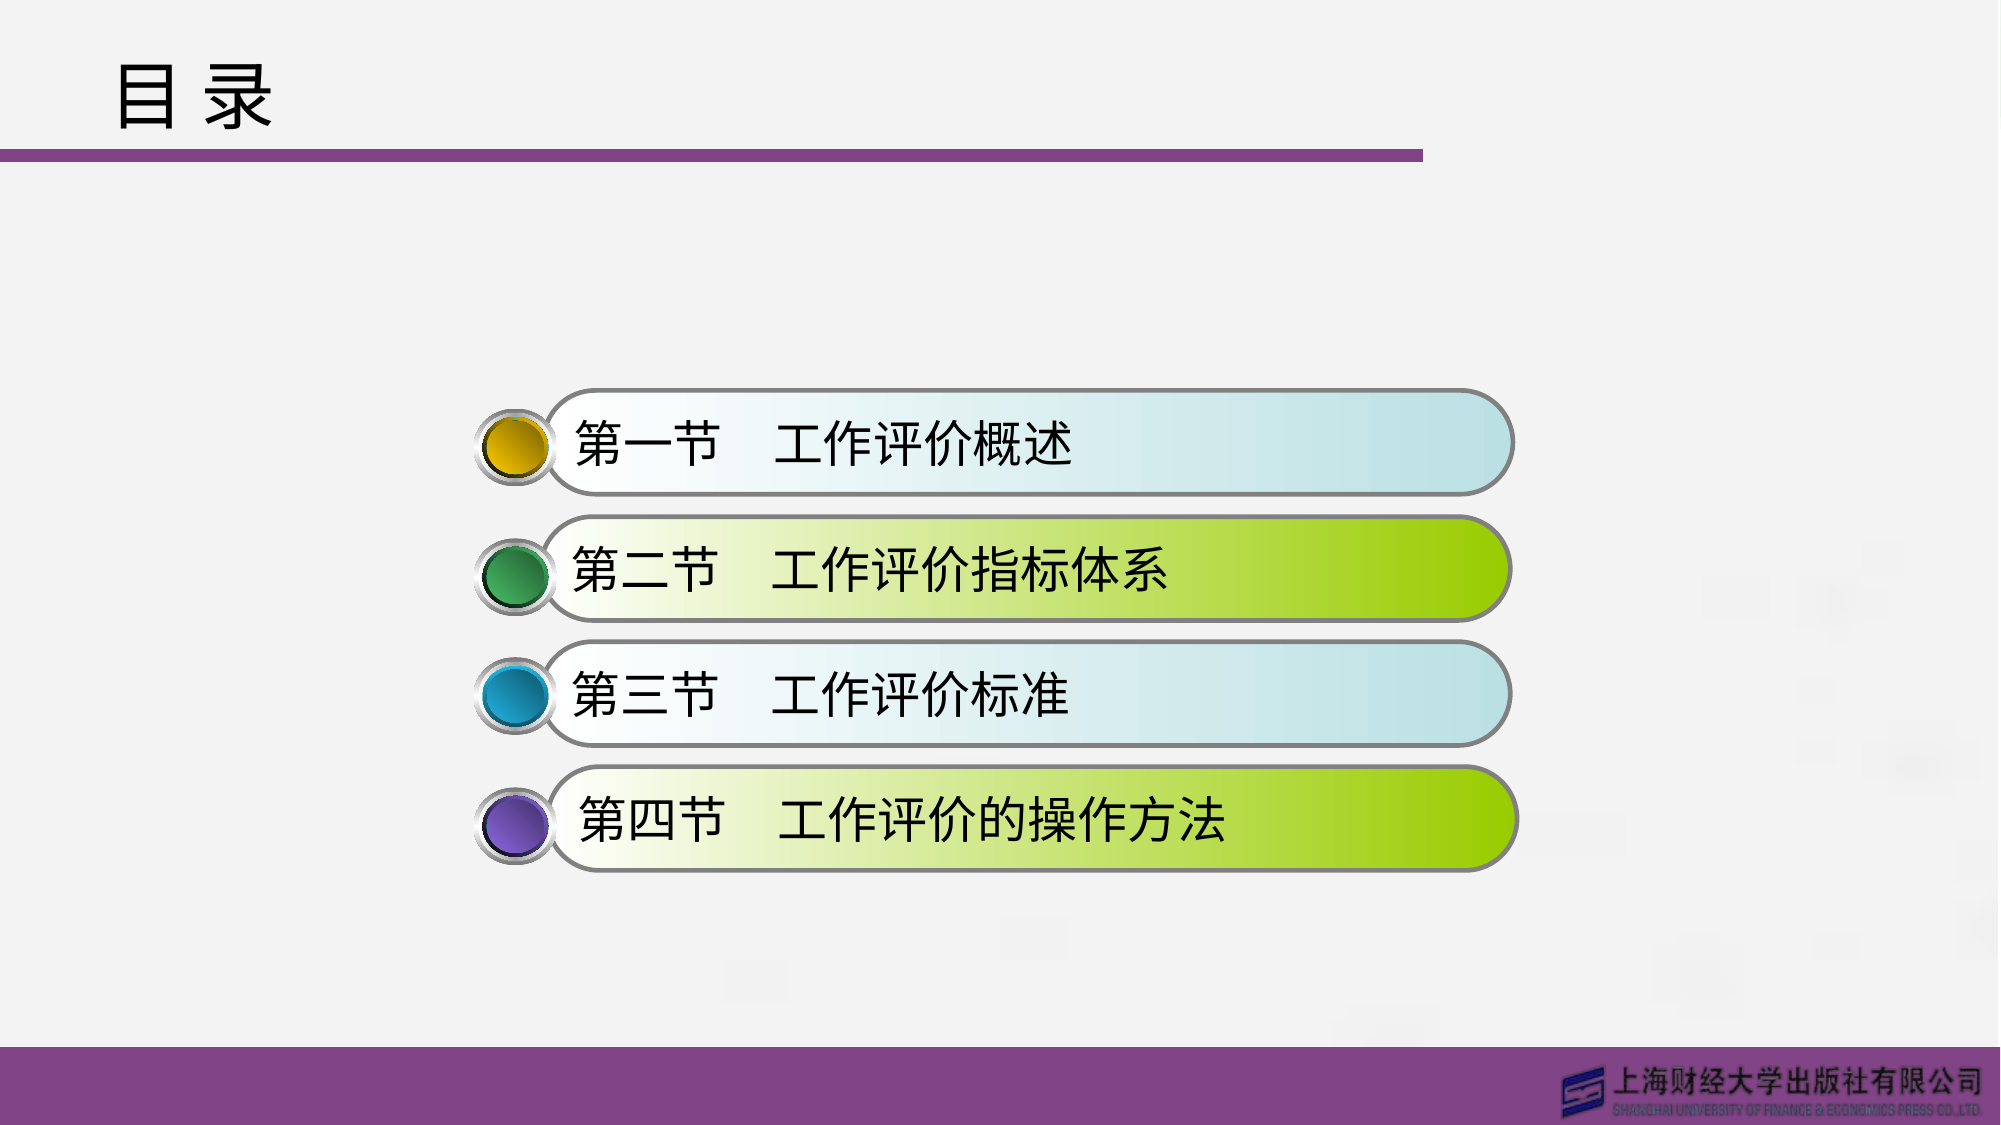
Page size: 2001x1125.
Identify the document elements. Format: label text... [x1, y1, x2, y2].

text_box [473, 390, 1518, 871]
picture [0, 0, 2001, 1125]
text_box [593, 146, 1427, 274]
title 目 录 [94, 42, 1451, 146]
